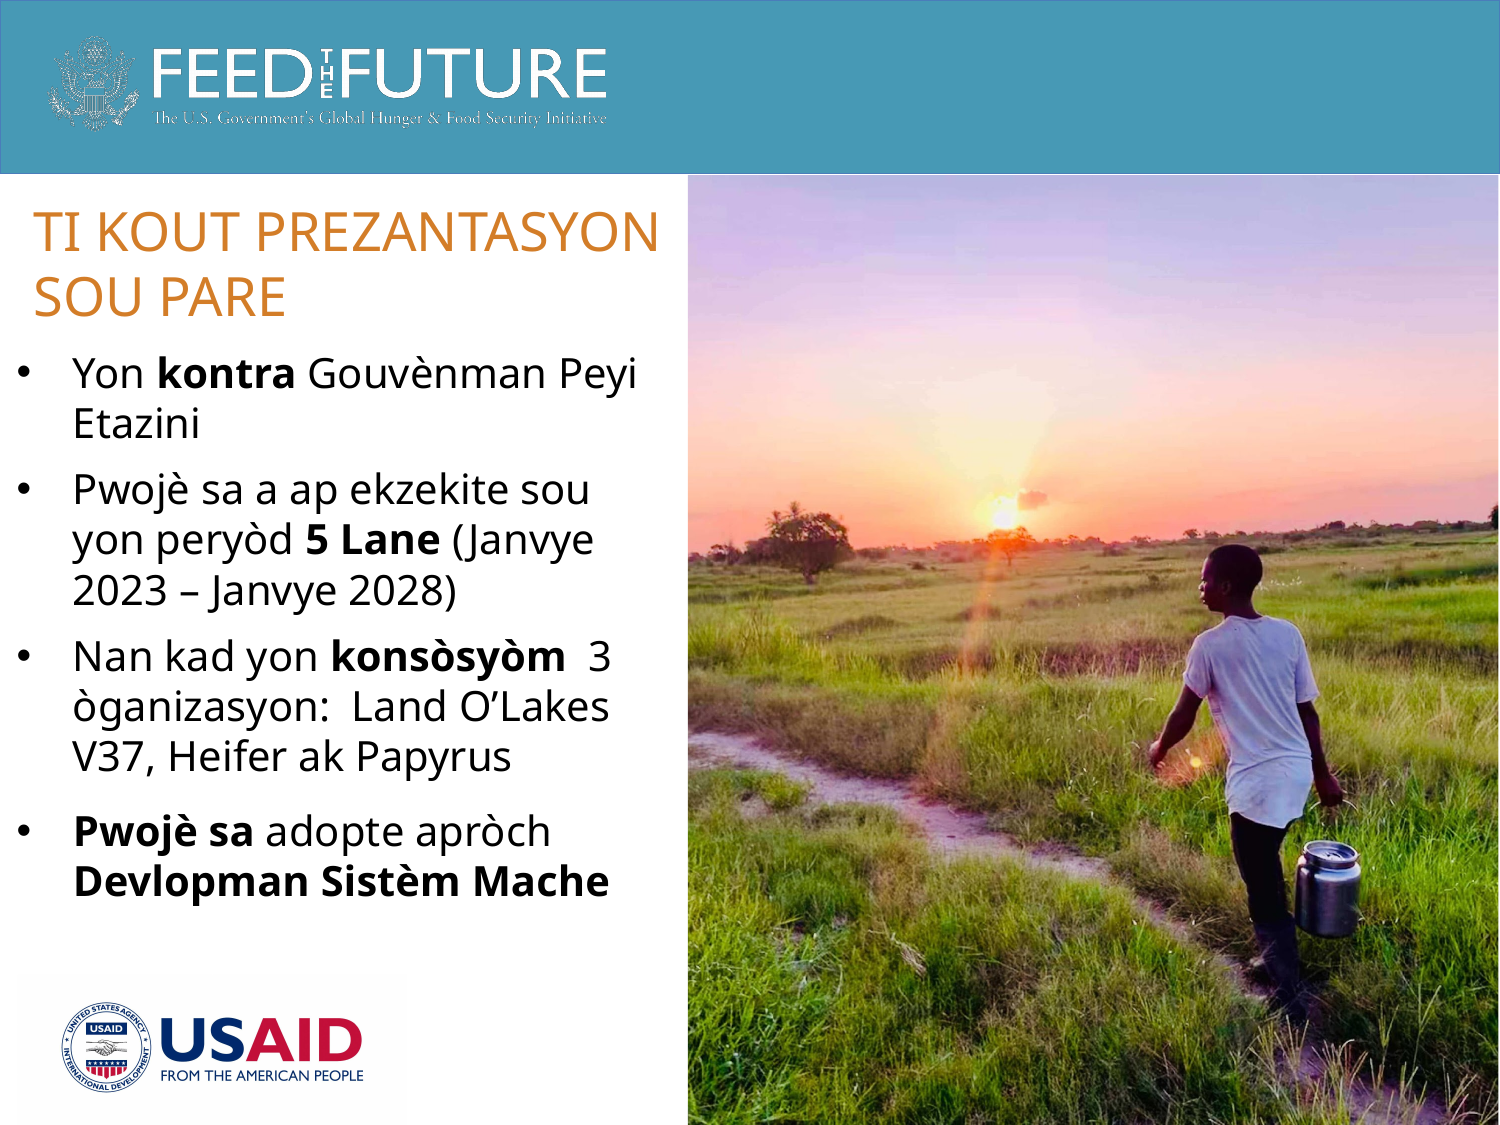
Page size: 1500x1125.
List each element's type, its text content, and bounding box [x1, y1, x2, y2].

list Yon kontra Gouvènman Peyi Etazini Pwojè sa a ap ekzekite sou yon peryòd 5 Lane (Janvye 2023 – Janvye 2028) Nan kad yon konsòsyòm 3 òganizasyon: Land O’Lakes V37, Heifer ak Papyrus Pwojè sa adopte apròch Devlopman Sistèm Mache [1, 339, 662, 962]
picture [17, 974, 407, 1125]
picture [47, 36, 606, 132]
title TI KOUT PREZANTASYON SOU PARE [18, 189, 682, 288]
picture [687, 175, 1499, 1125]
